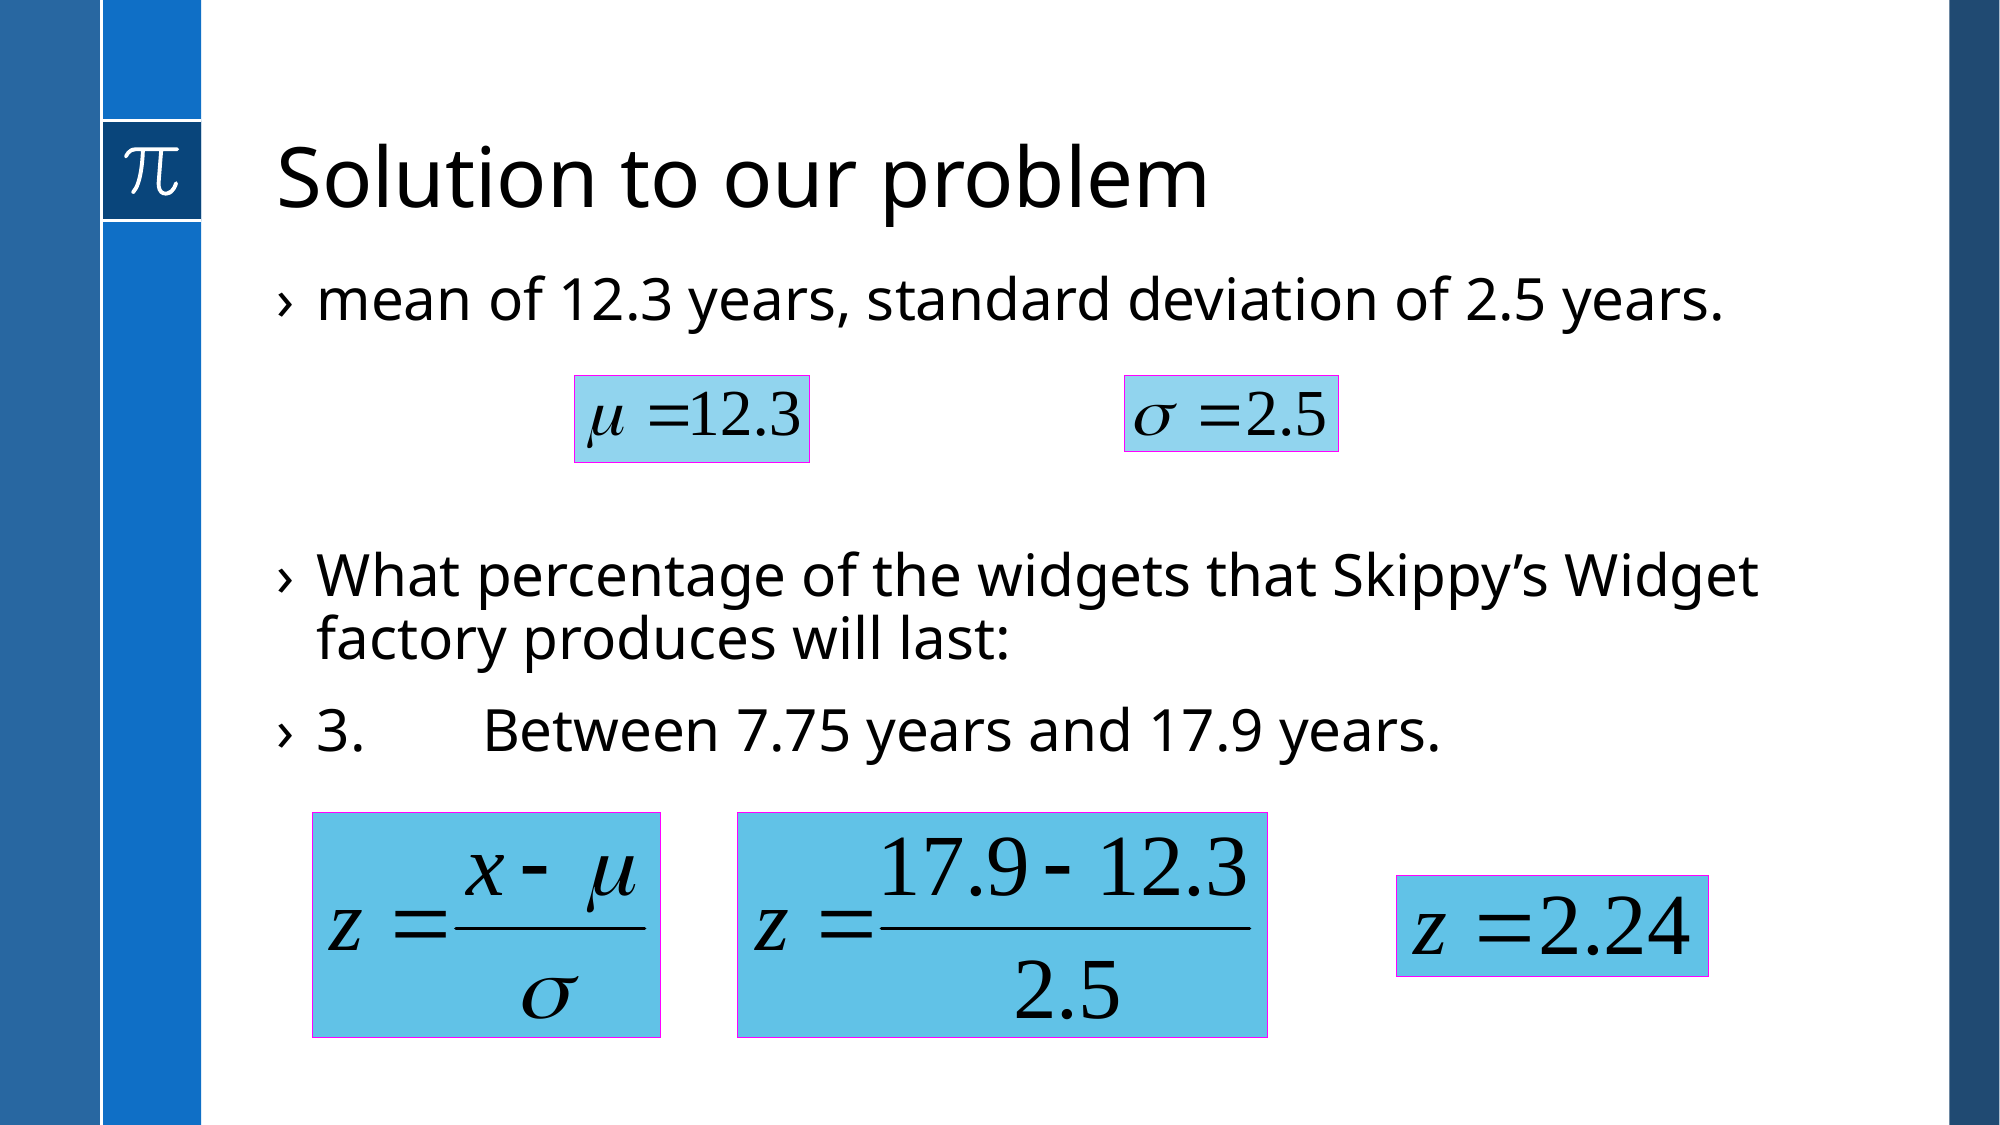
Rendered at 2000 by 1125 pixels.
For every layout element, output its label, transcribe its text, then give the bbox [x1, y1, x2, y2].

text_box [1396, 874, 1709, 977]
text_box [312, 812, 661, 1038]
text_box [737, 812, 1268, 1038]
list mean of 12.3 years, standard deviation of 2.5 years. What percentage of the widgets that Skippy’s Widget factory produces will last: 3. Between 7.75 years and 17.9 years. [261, 262, 1867, 1013]
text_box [574, 374, 810, 463]
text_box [1124, 374, 1338, 452]
title Solution to our problem [261, 29, 1867, 233]
